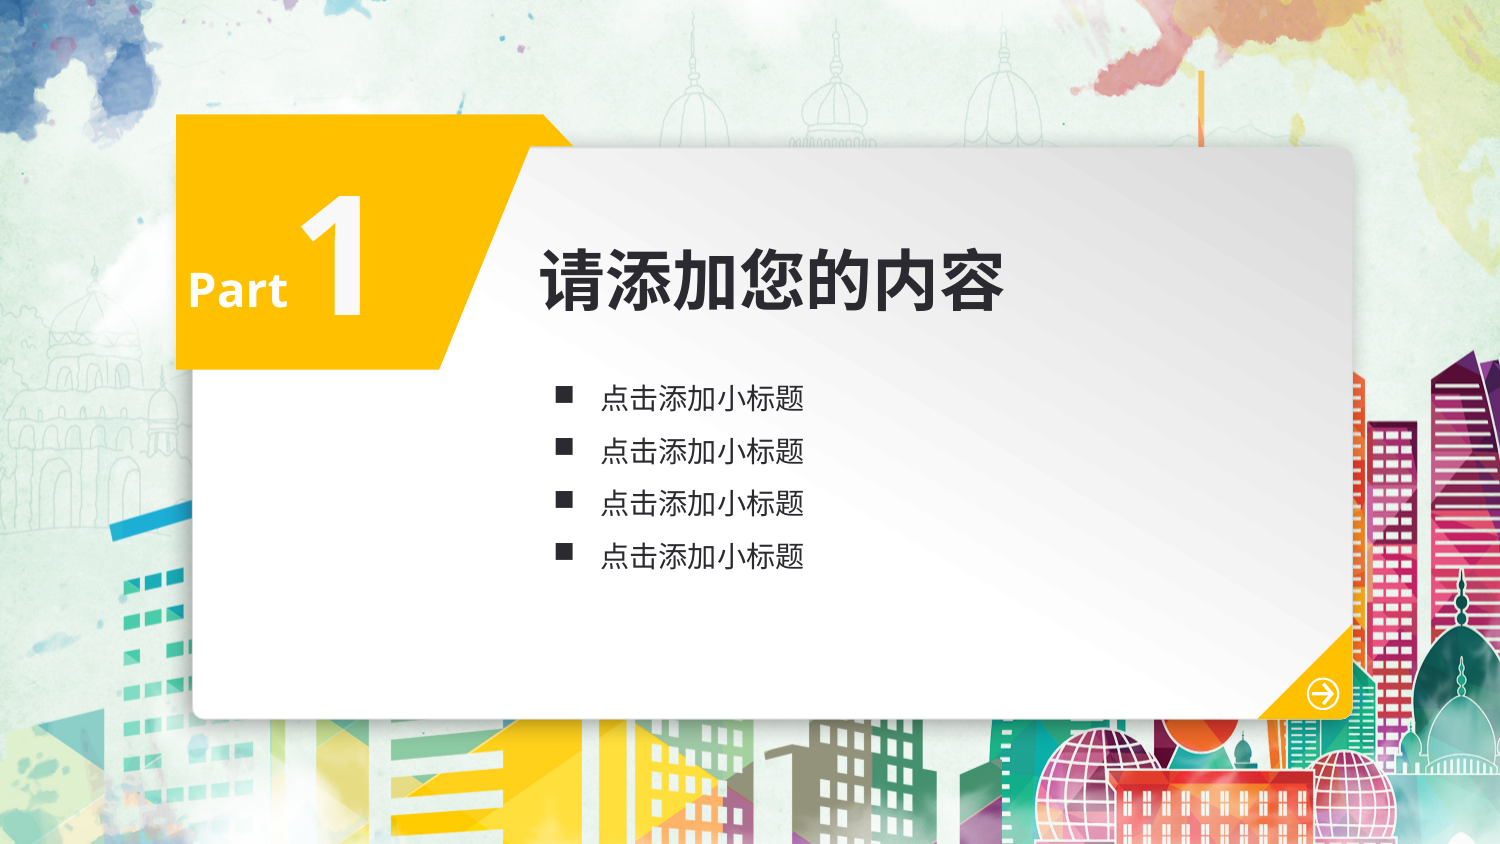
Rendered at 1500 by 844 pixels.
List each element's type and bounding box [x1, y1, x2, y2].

picture [0, 0, 1500, 844]
text_box [192, 147, 1353, 720]
